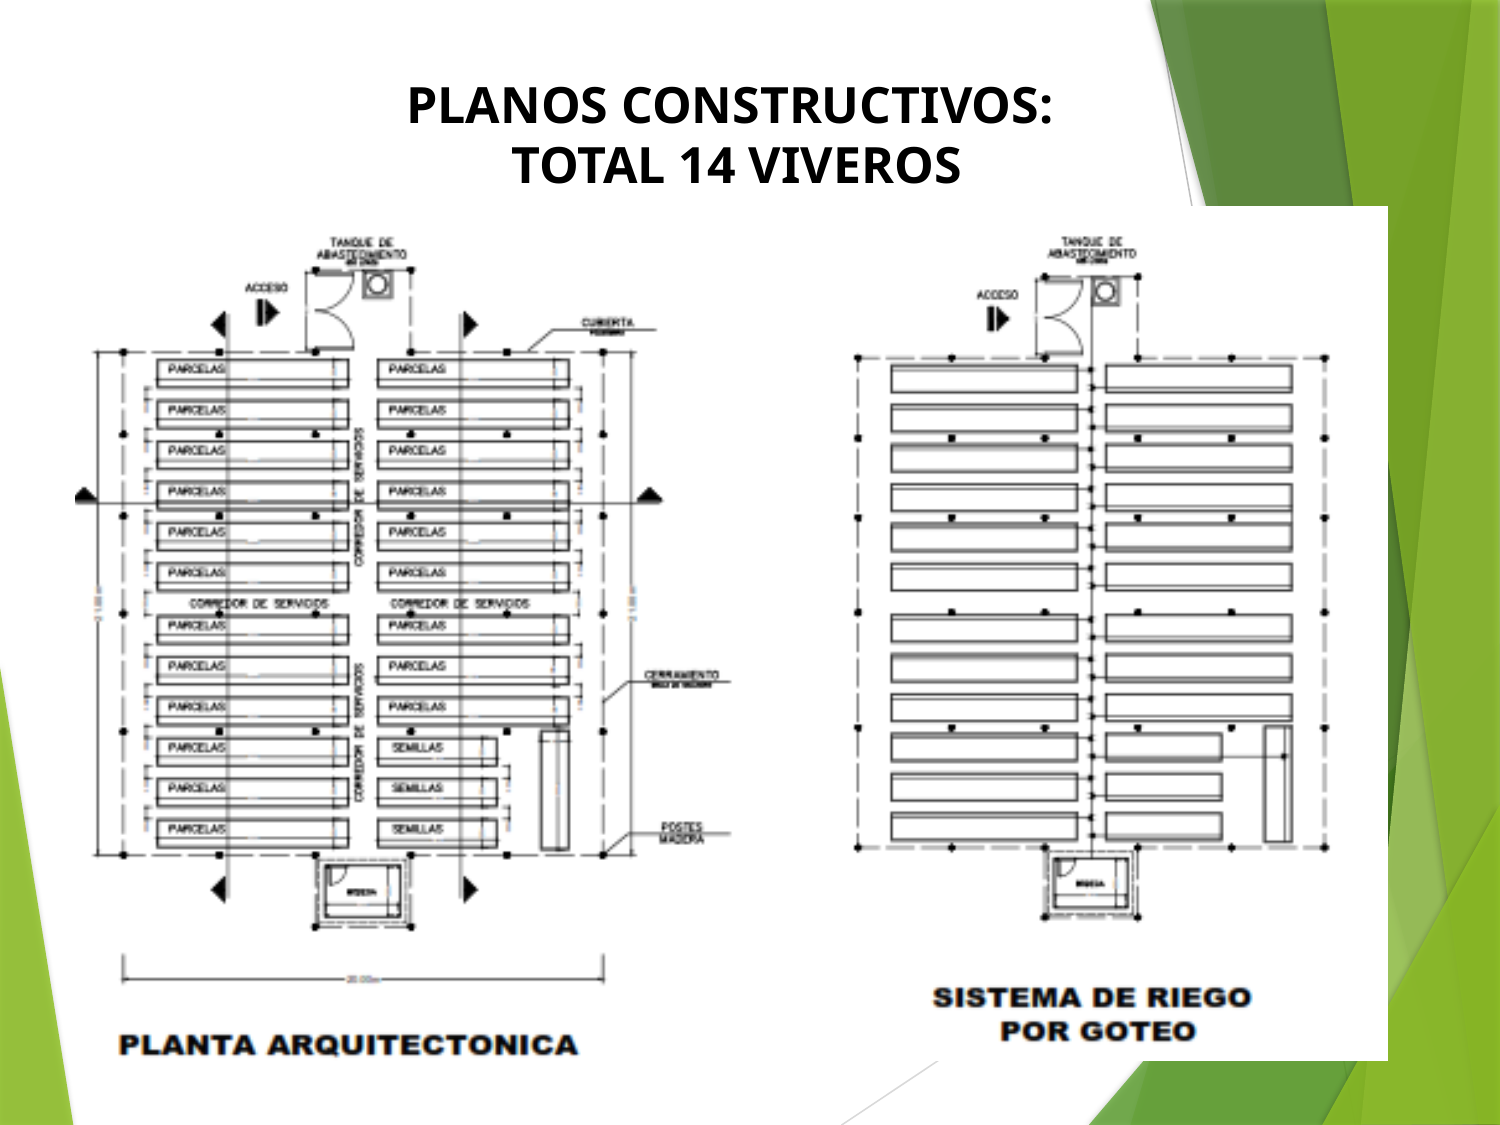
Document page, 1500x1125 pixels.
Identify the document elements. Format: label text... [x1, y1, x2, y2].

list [74, 207, 737, 1064]
picture [796, 206, 1389, 1061]
title PLANOS CONSTRUCTIVOS: TOTAL 14 VIVEROS [61, 66, 1412, 207]
